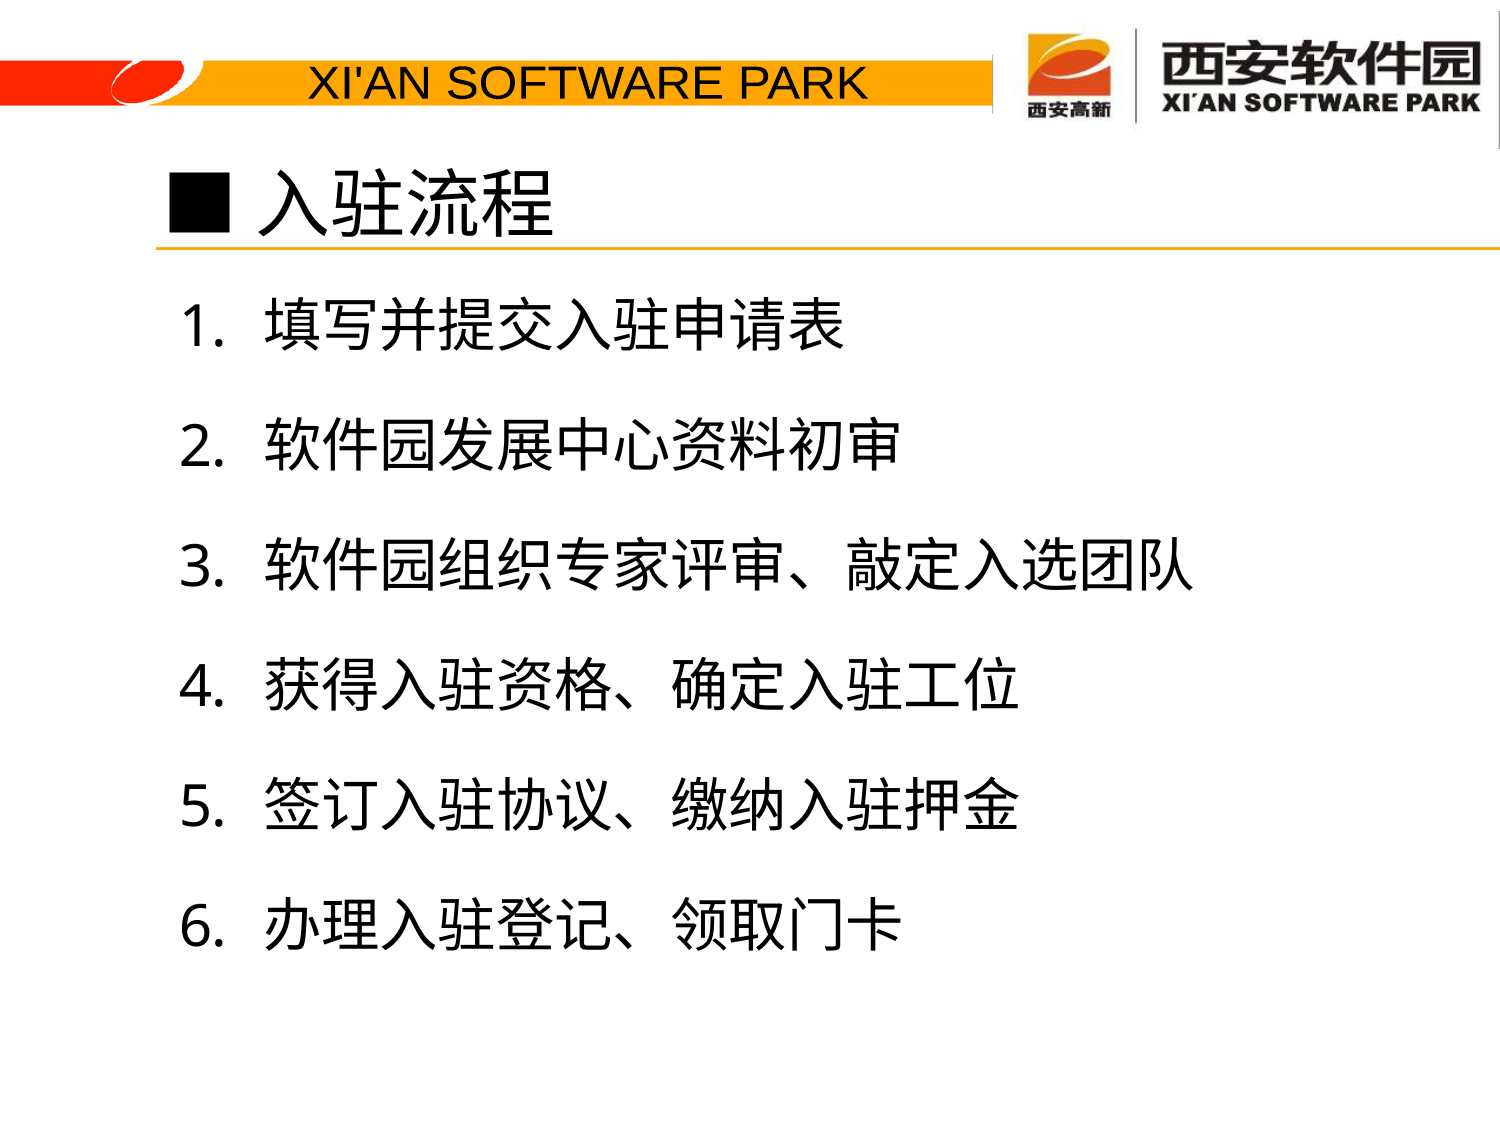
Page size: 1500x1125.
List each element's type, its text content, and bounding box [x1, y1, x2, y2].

title ■入驻流程 [147, 149, 950, 291]
text_box 填写并提交入驻申请表 软件园发展中心资料初审 软件园组织专家评审、敲定入选团队 获得入驻资格、确定入驻工位 签订入驻协议、缴纳入驻押金 办理入驻登记、领取门卡 [164, 281, 1418, 966]
picture [0, 0, 1500, 751]
